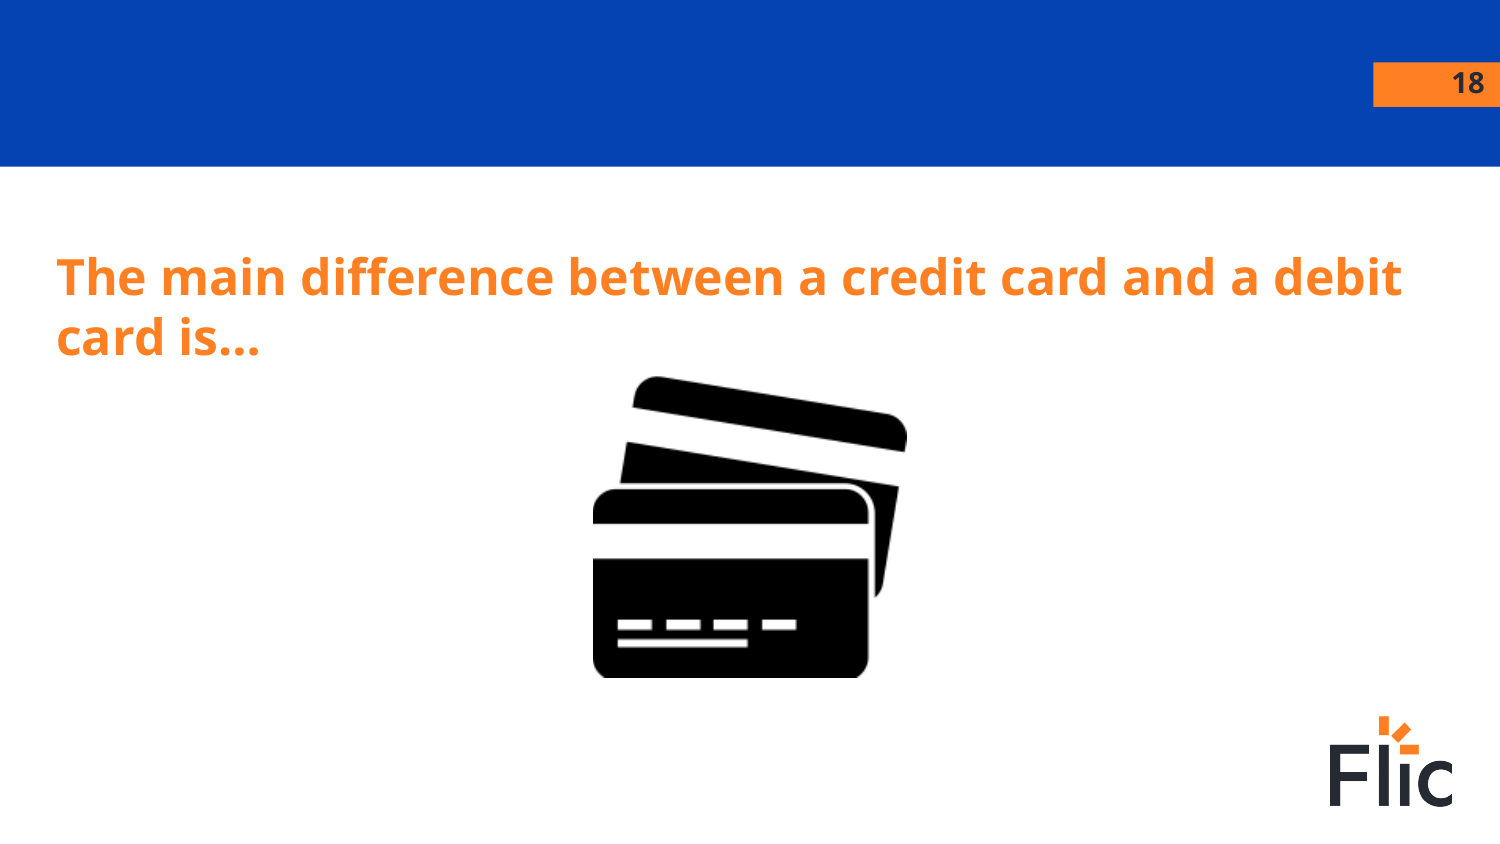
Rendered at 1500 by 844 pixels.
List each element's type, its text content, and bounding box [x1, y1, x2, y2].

slide_number 18 [1410, 49, 1500, 115]
text_box The main difference between a credit card and a debit card is… [41, 230, 1459, 381]
picture [1330, 716, 1452, 807]
picture [593, 364, 907, 678]
